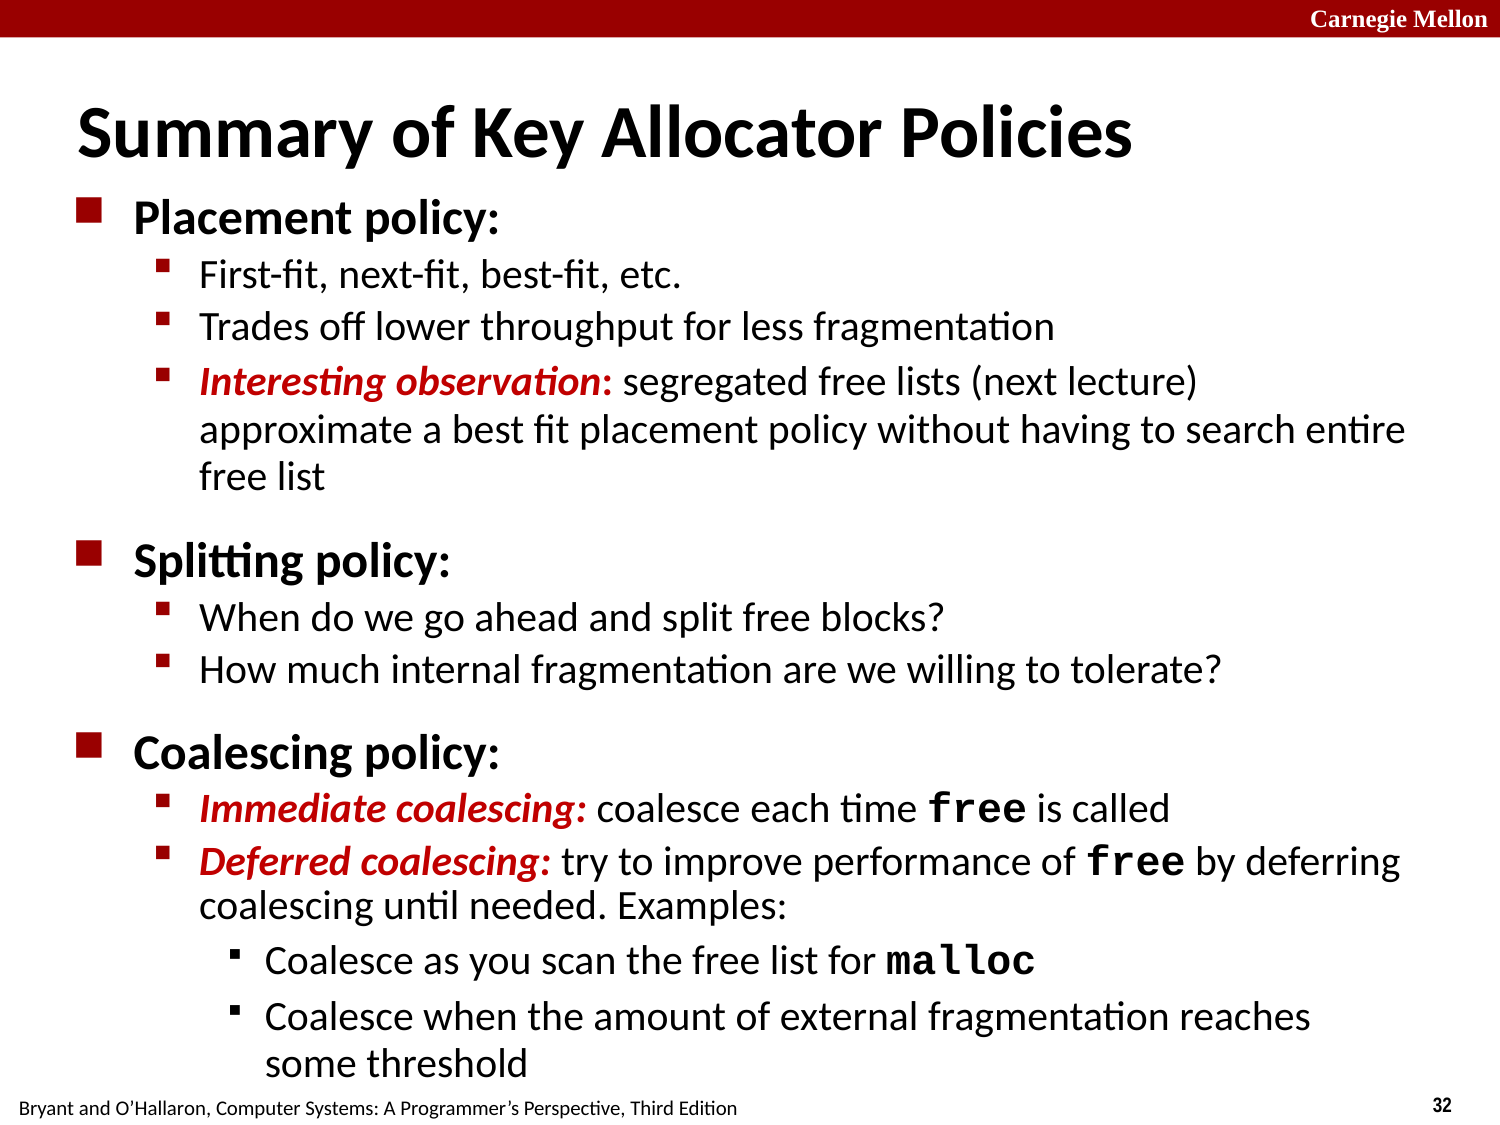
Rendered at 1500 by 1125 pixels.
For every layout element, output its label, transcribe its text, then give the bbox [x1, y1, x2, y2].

title Summary of Key Allocator Policies [62, 80, 1438, 176]
list Placement policy: First-fit, next-fit, best-fit, etc. Trades off lower throughput for less fragmentation Interesting observation: segregated free lists (next lecture) approximate a best fit placement policy without having to search entire free list Splitting policy: When do we go ahead and split free blocks? How much internal fragmentation are we willing to tolerate? Coalescing policy: Immediate coalescing: coalesce each time free is called Deferred coalescing: try to improve performance of free by deferring coalescing until needed. Examples: Coalesce as you scan the free list for malloc Coalesce when the amount of external fragmentation reaches some threshold [61, 187, 1426, 1090]
